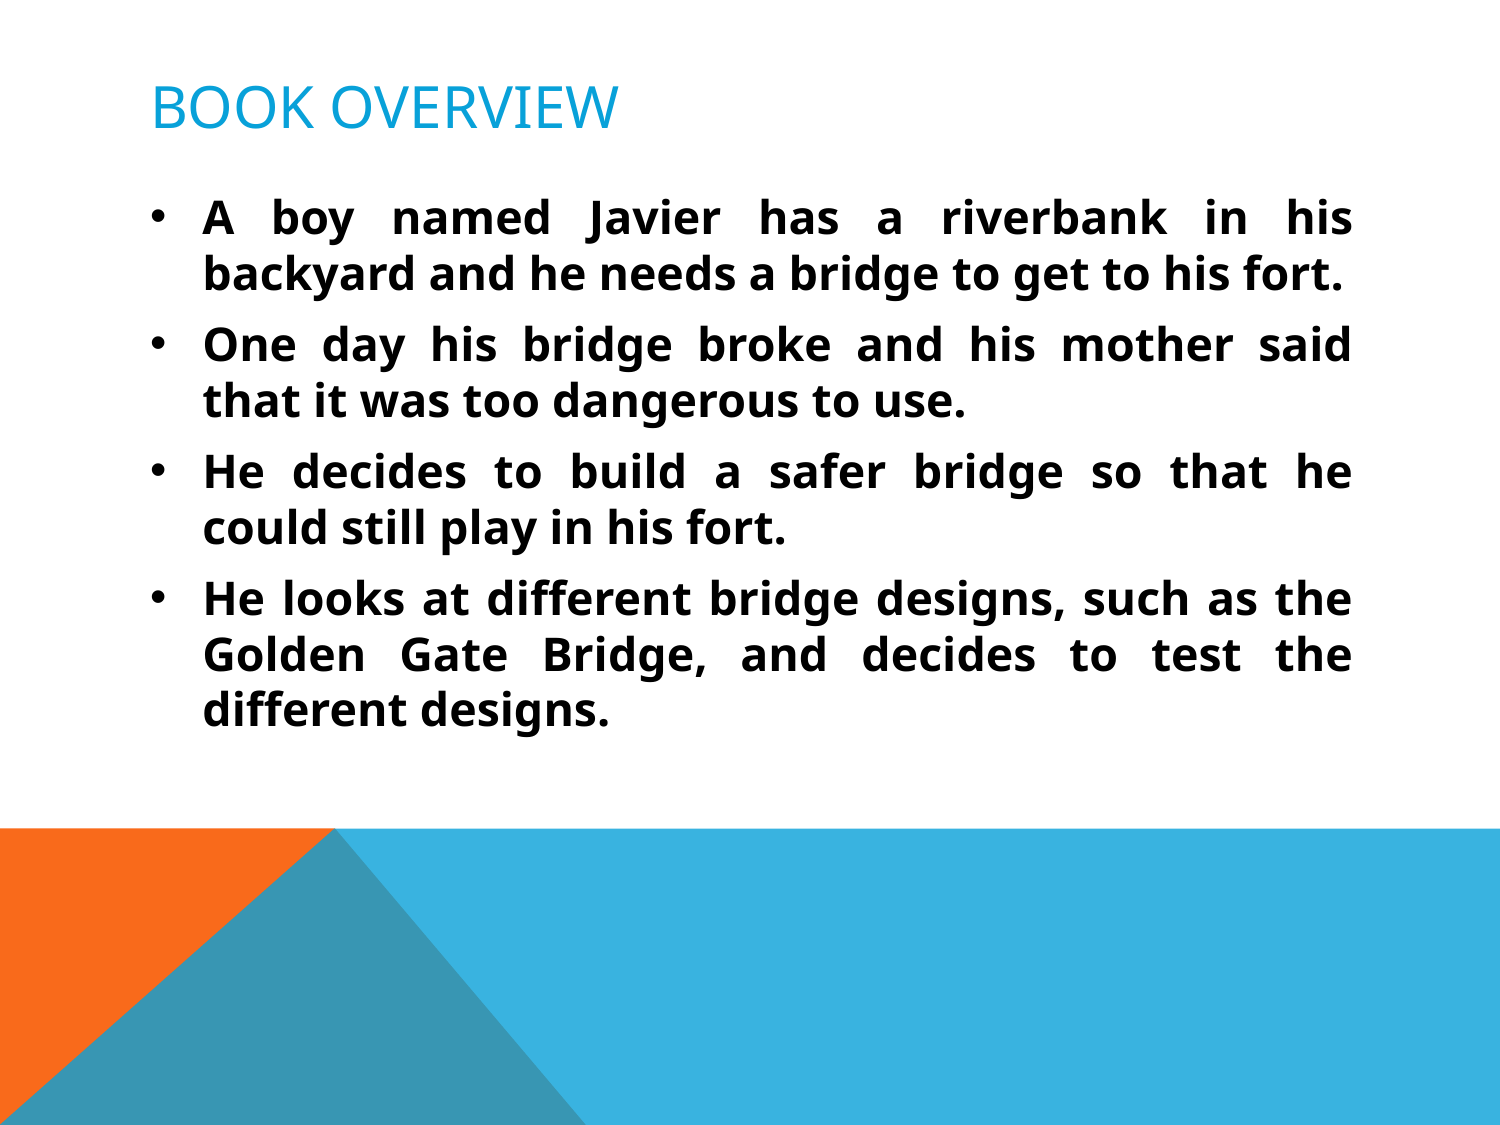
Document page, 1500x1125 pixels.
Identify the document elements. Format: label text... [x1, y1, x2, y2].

title Book overview [135, 60, 1369, 150]
list A boy named Javier has a riverbank in his backyard and he needs a bridge to get to his fort. One day his bridge broke and his mother said that it was too dangerous to use. He decides to build a safer bridge so that he could still play in his fort. He looks at different bridge designs, such as the Golden Gate Bridge, and decides to test the different designs. [135, 180, 1369, 768]
